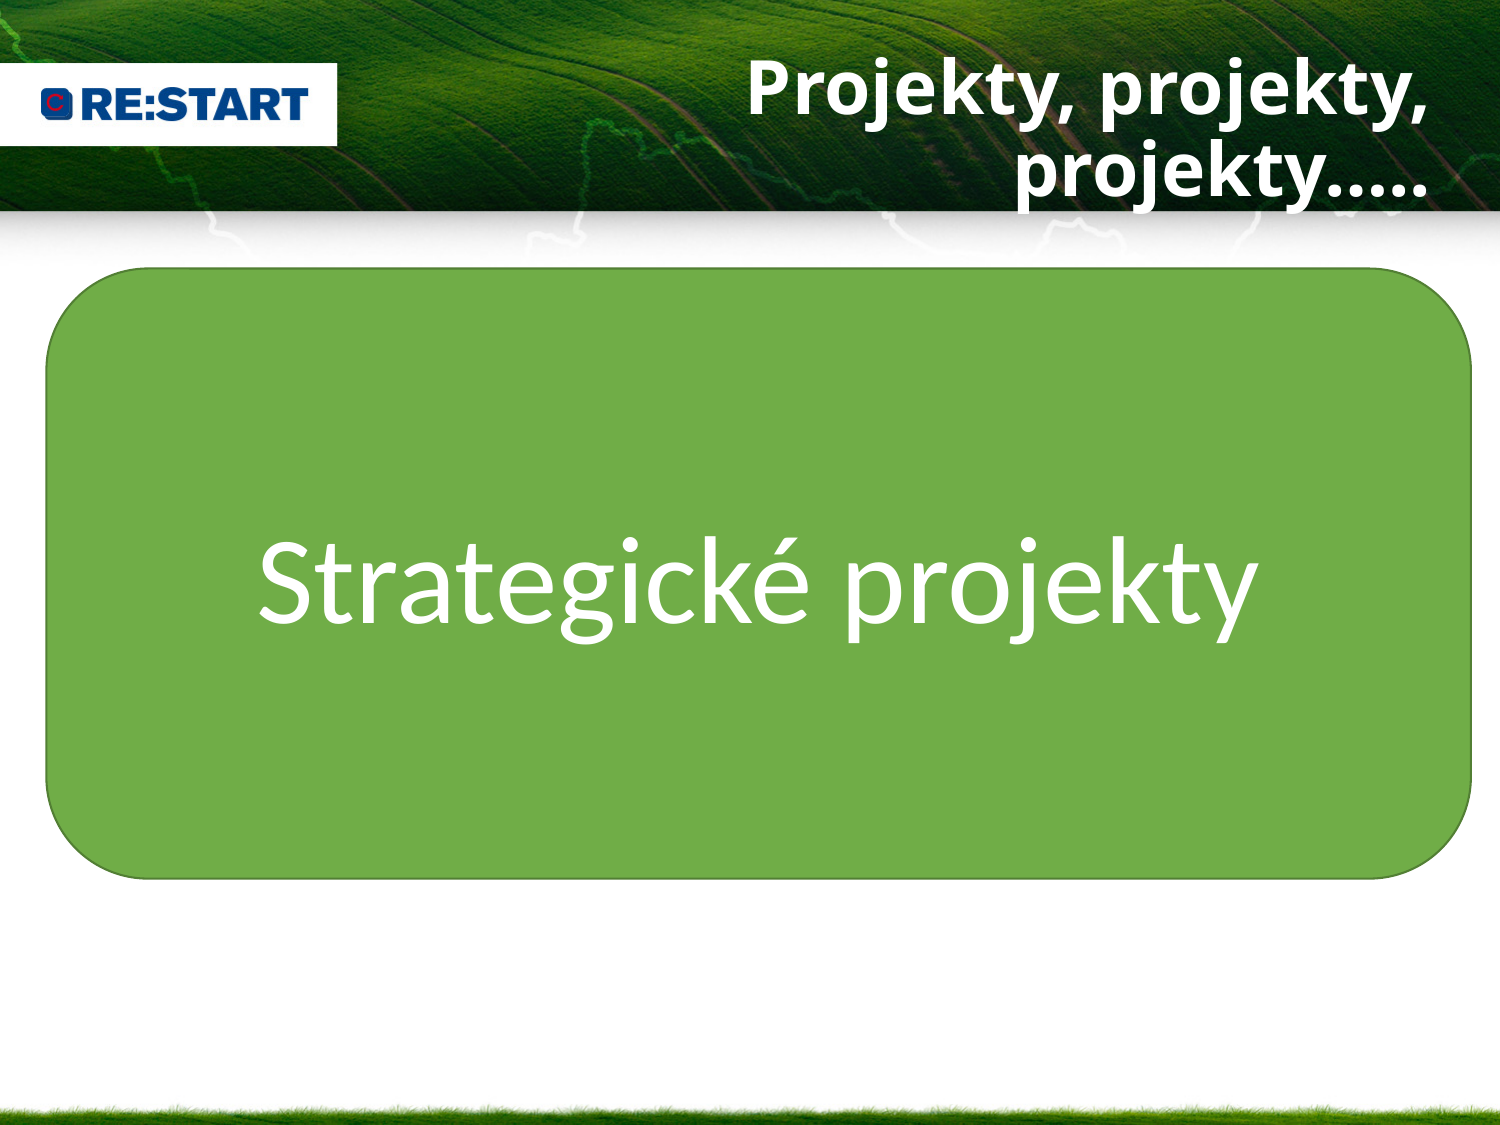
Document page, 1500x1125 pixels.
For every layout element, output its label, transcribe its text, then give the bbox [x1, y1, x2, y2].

title Projekty, projekty, projekty….. [407, 34, 1447, 229]
text_box Strategické projekty [45, 267, 1472, 880]
picture [0, 0, 1500, 1125]
